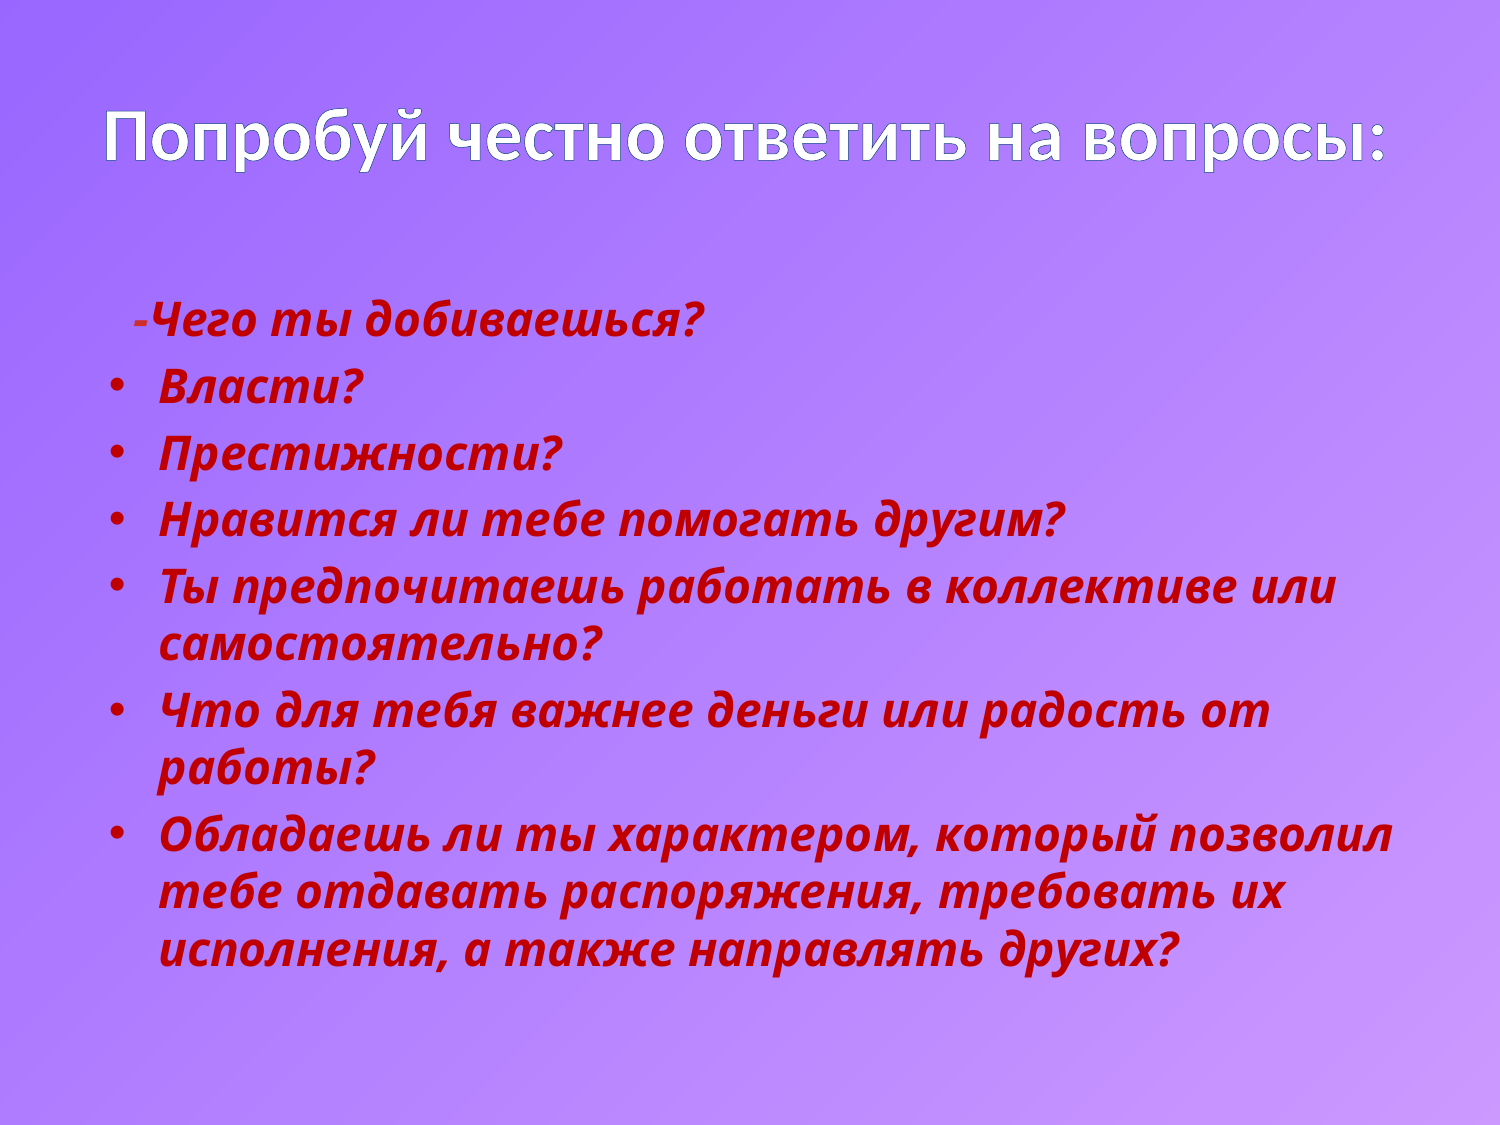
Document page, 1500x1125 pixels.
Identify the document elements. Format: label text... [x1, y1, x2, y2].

list -Чего ты добиваешься? Власти? Престижности? Нравится ли тебе помогать другим? Ты предпочитаешь работать в коллективе или самостоятельно? Что для тебя важнее деньги или радость от работы? Обладаешь ли ты характером, который позволил тебе отдавать распоряжения, требовать их исполнения, а также направлять других? [93, 281, 1425, 1005]
title Попробуй честно ответить на вопросы: [70, 46, 1421, 305]
